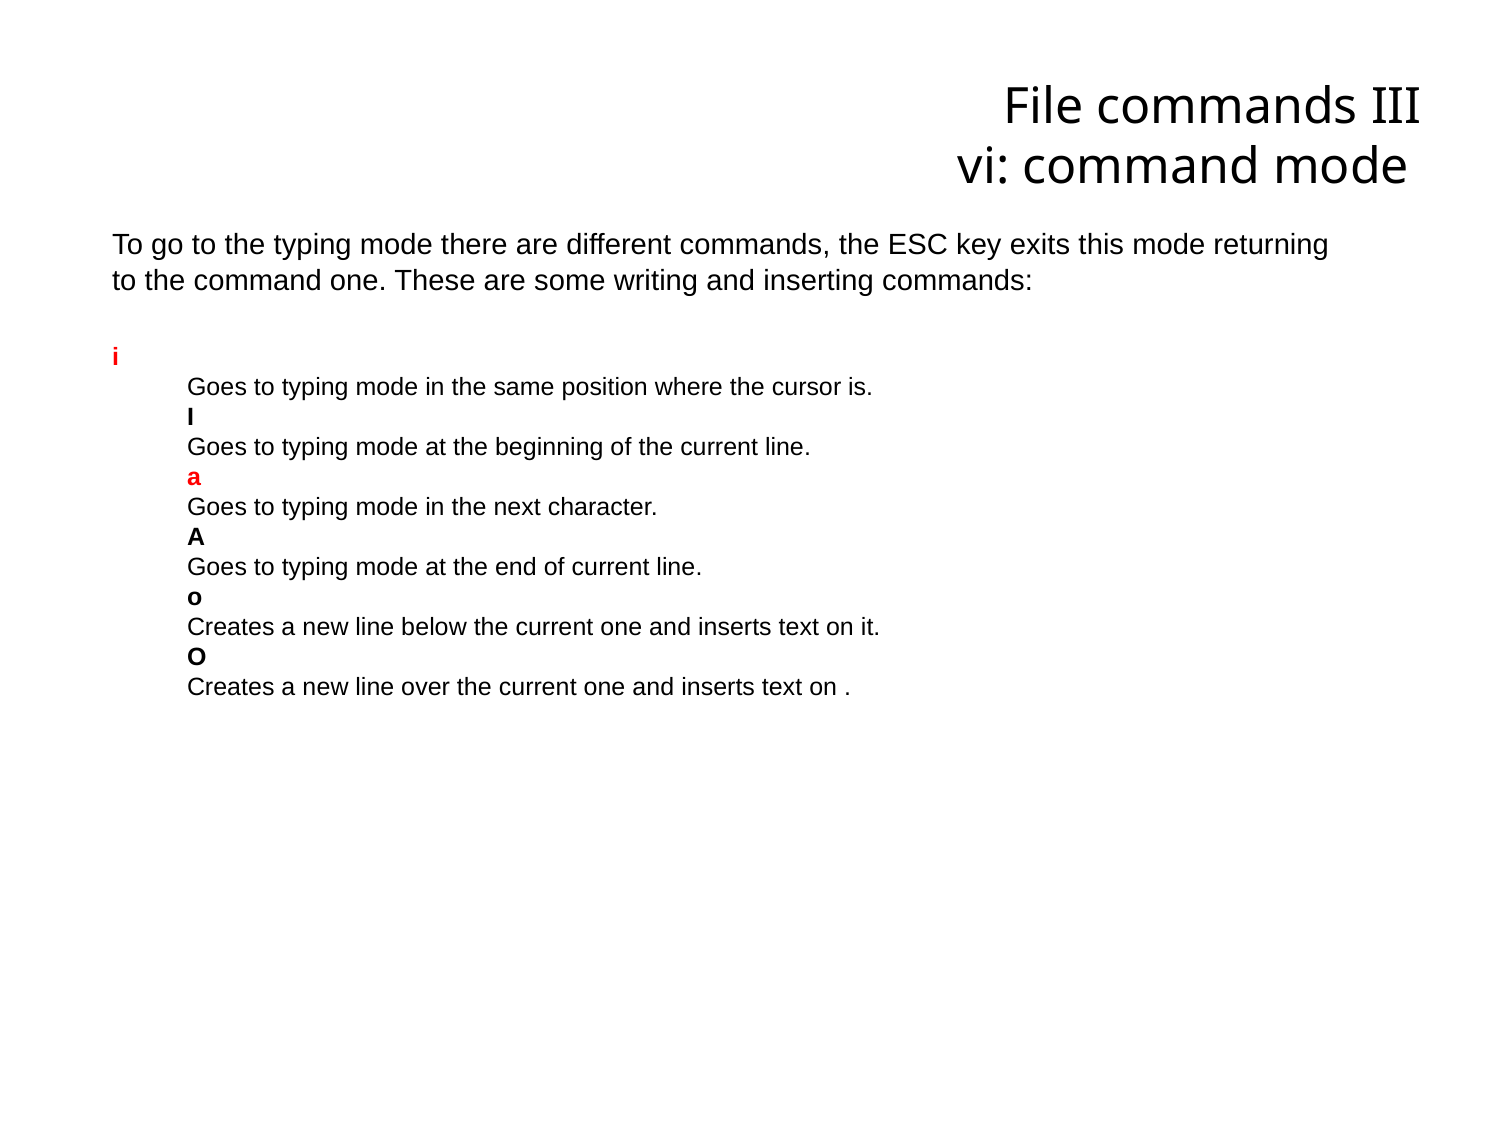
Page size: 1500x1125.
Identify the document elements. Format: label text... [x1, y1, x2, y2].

text_box To go to the typing mode there are different commands, the ESC key exits this mode returning to the command one. These are some writing and inserting commands: i Goes to typing mode in the same position where the cursor is. I Goes to typing mode at the beginning of the current line. a Goes to typing mode in the next character. A Goes to typing mode at the end of current line. o Creates a new line below the current one and inserts text on it. O Creates a new line over the current one and inserts text on . [97, 218, 1363, 738]
text_box File commands III vi: command mode [503, 65, 1437, 201]
